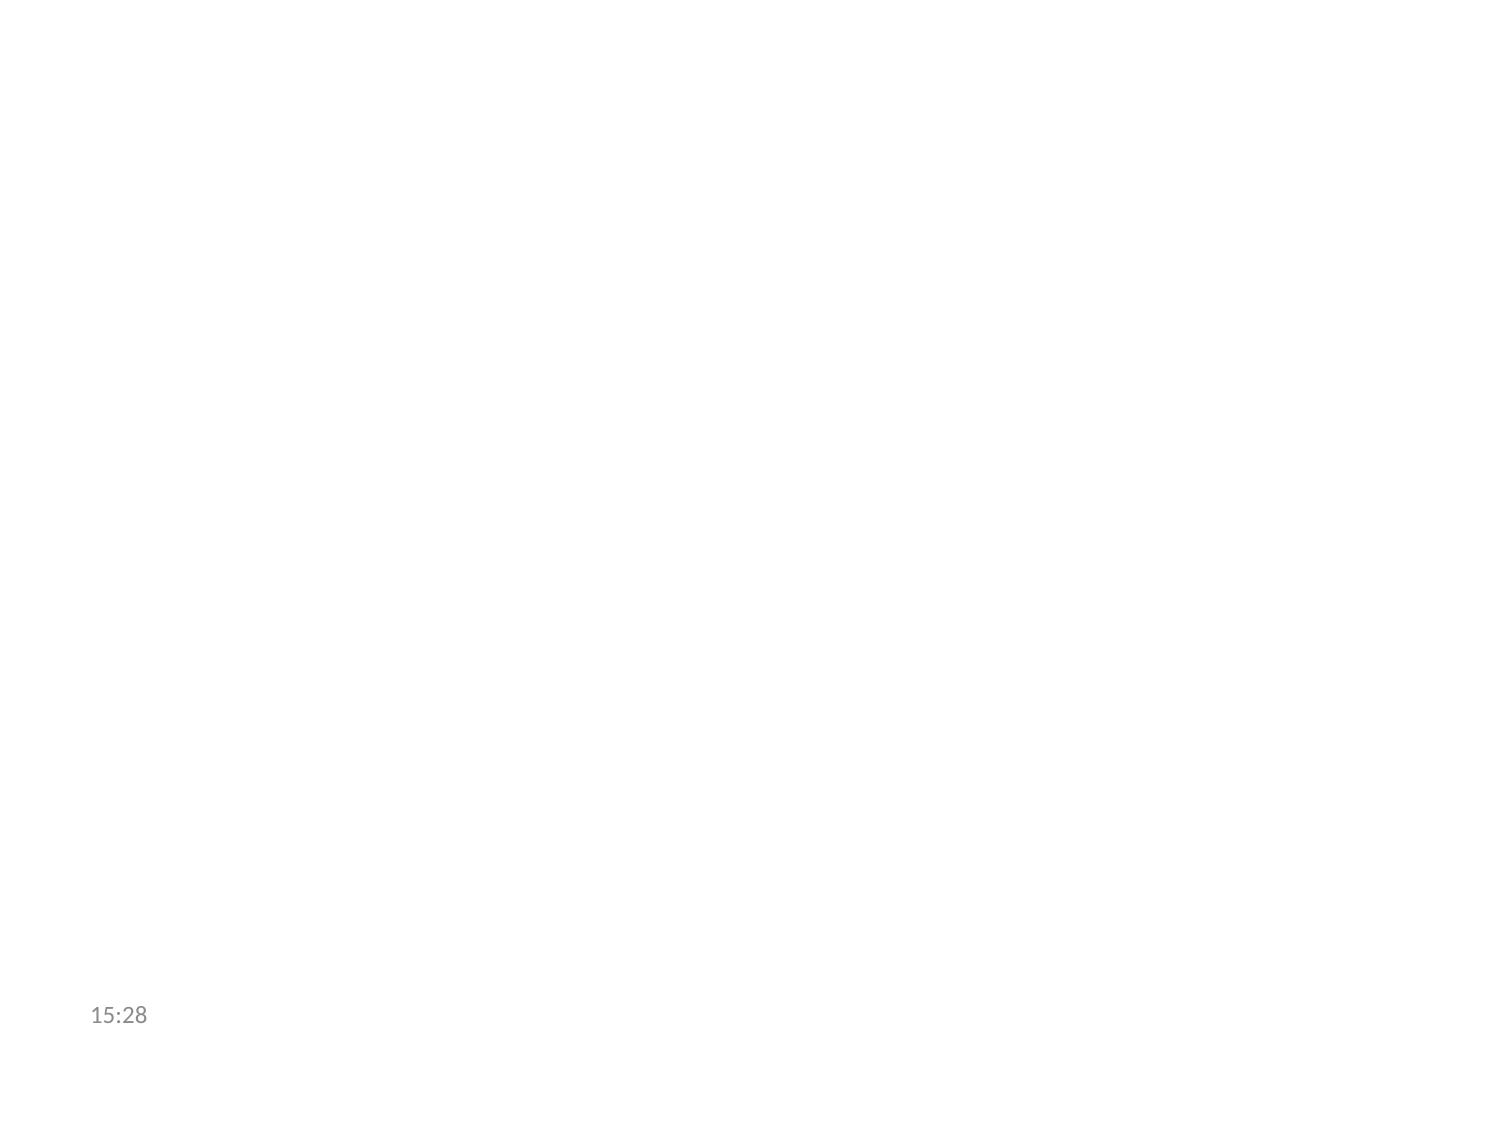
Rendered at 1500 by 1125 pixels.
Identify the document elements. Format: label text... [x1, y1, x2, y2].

text_box 15:35 [75, 983, 425, 1044]
